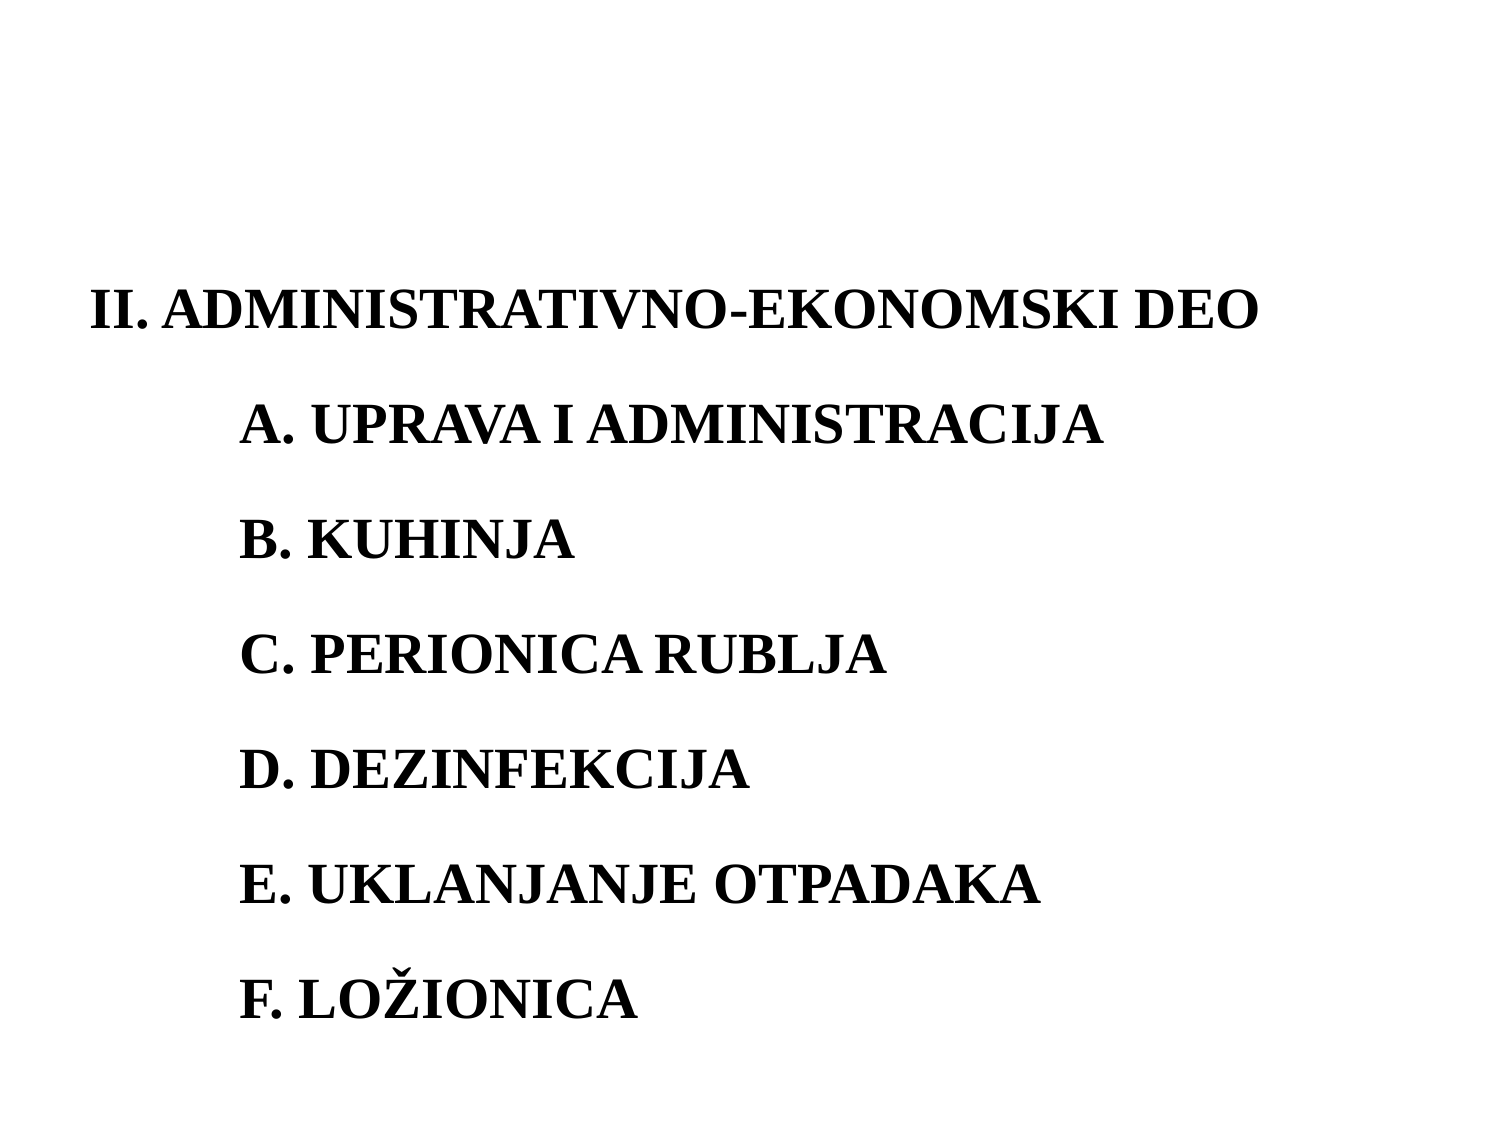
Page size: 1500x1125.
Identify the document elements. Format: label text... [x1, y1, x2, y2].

text_box II. ADMINISTRATIVNO-EKONOMSKI DEO A. UPRAVA I ADMINISTRACIJA B. KUHINJA C. PERIONICA RUBLJA D. DEZINFEKCIJA E. UKLANJANJE OTPADAKA F. LOŽIONICA [75, 262, 1375, 1077]
